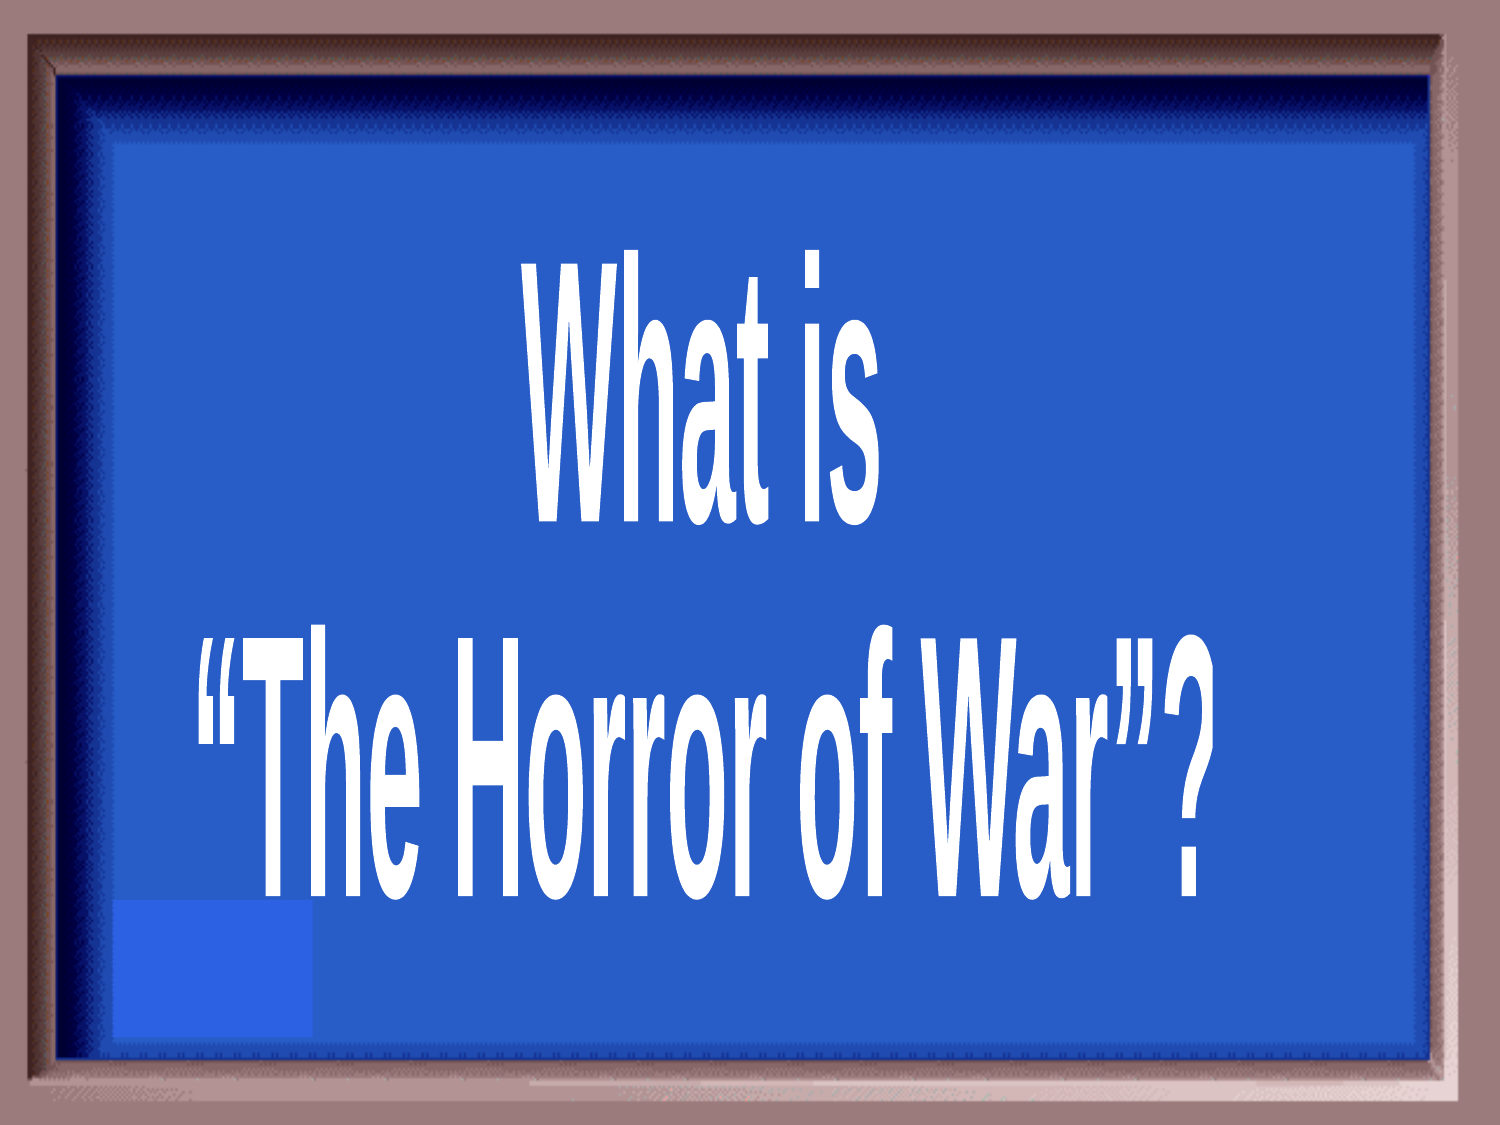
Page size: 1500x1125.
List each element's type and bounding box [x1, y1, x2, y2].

text_box [112, 899, 313, 1038]
picture [0, 0, 1500, 1125]
